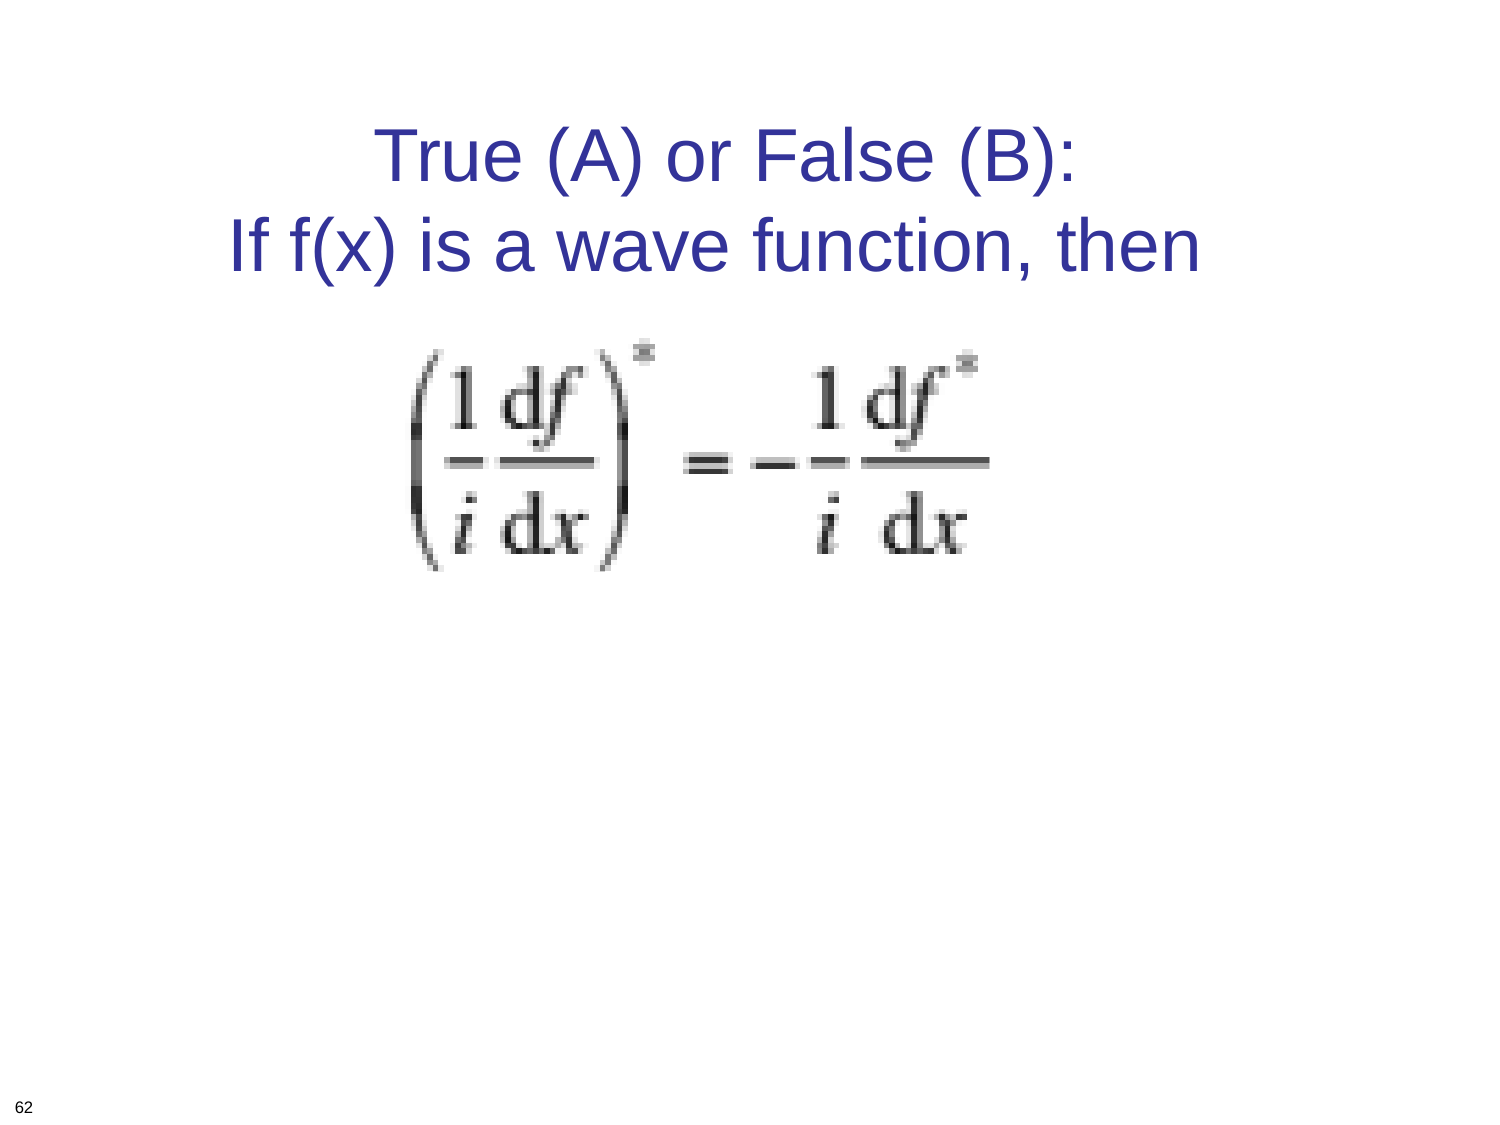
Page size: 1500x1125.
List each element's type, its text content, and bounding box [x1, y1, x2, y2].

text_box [399, 327, 991, 572]
title True (A) or False (B): If f(x) is a wave function, then [64, 72, 1388, 321]
text_box 62 [0, 1089, 50, 1125]
